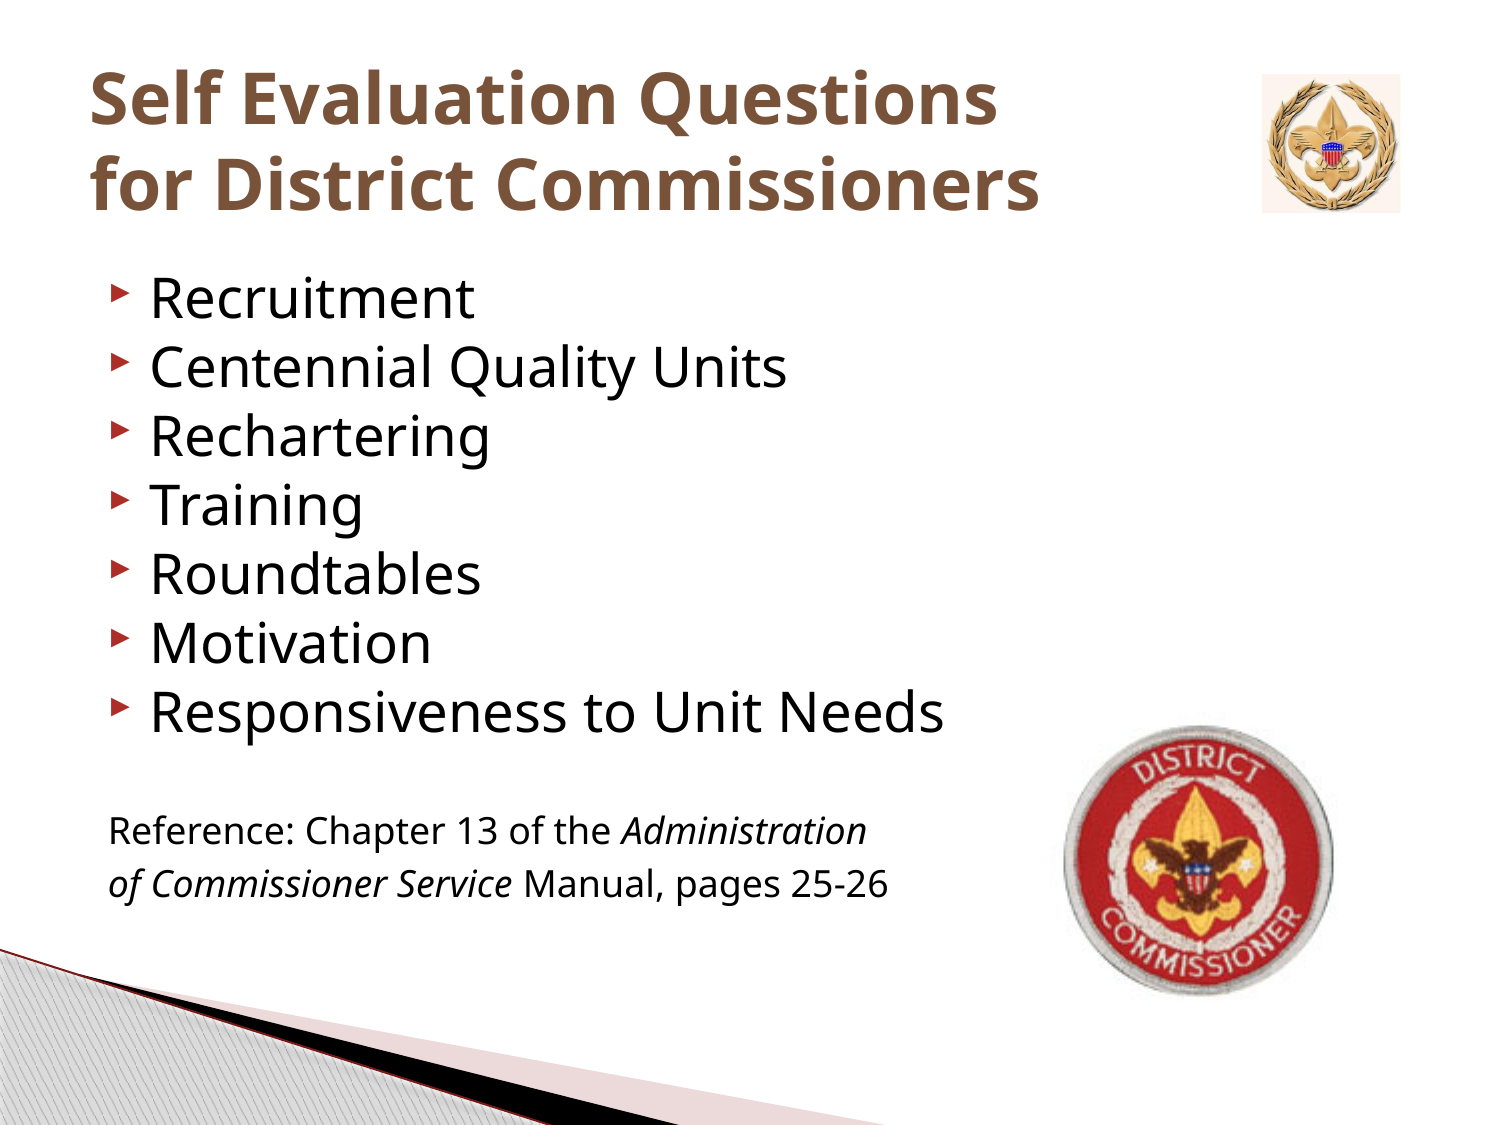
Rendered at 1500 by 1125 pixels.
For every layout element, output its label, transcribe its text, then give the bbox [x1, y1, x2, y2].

picture [1262, 74, 1402, 213]
title Self Evaluation Questions for District Commissioners [75, 45, 1425, 233]
picture [1049, 712, 1351, 1013]
list Recruitment Centennial Quality Units Rechartering Training Roundtables Motivation Responsiveness to Unit Needs Reference: Chapter 13 of the Administration of Commissioner Service Manual, pages 25-26 [74, 262, 1426, 988]
